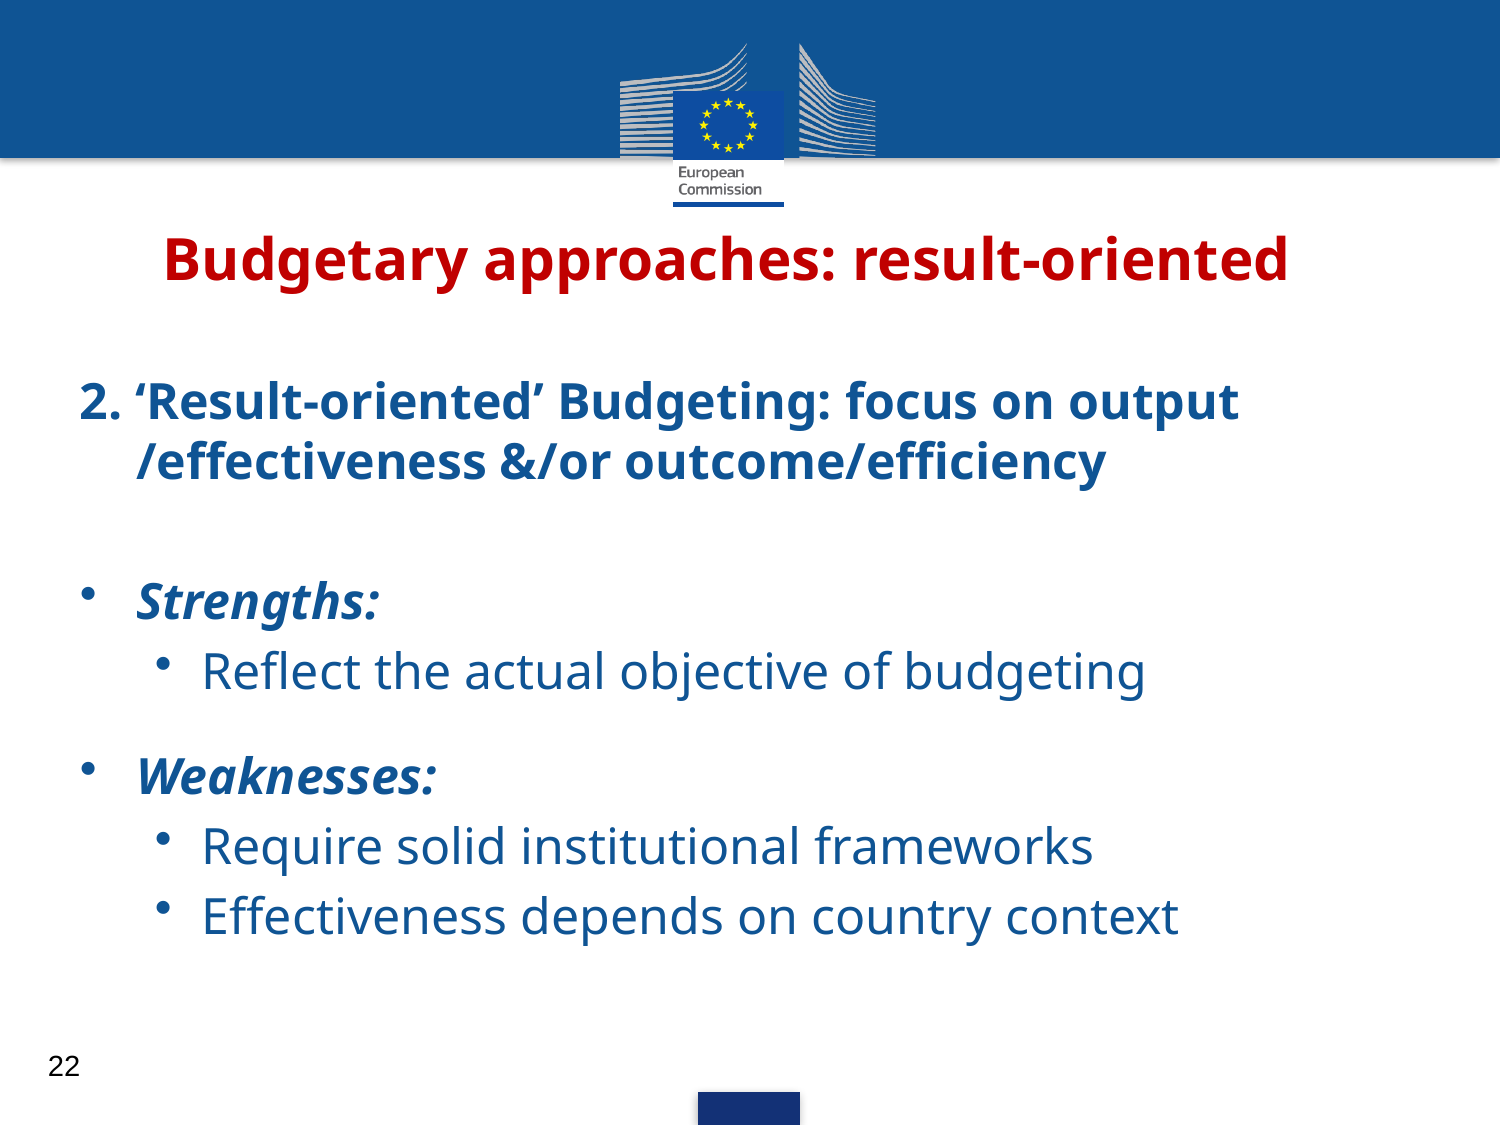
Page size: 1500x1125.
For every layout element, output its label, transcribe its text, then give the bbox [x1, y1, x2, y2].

slide_number 22 [32, 1011, 97, 1091]
title Budgetary approaches: result-oriented [0, 175, 1454, 338]
list 2. ‘Result-oriented’ Budgeting: focus on output /effectiveness &/or outcome/efficiency Strengths: Reflect the actual objective of budgeting Weaknesses: Require solid institutional frameworks Effectiveness depends on country context [64, 361, 1454, 1091]
